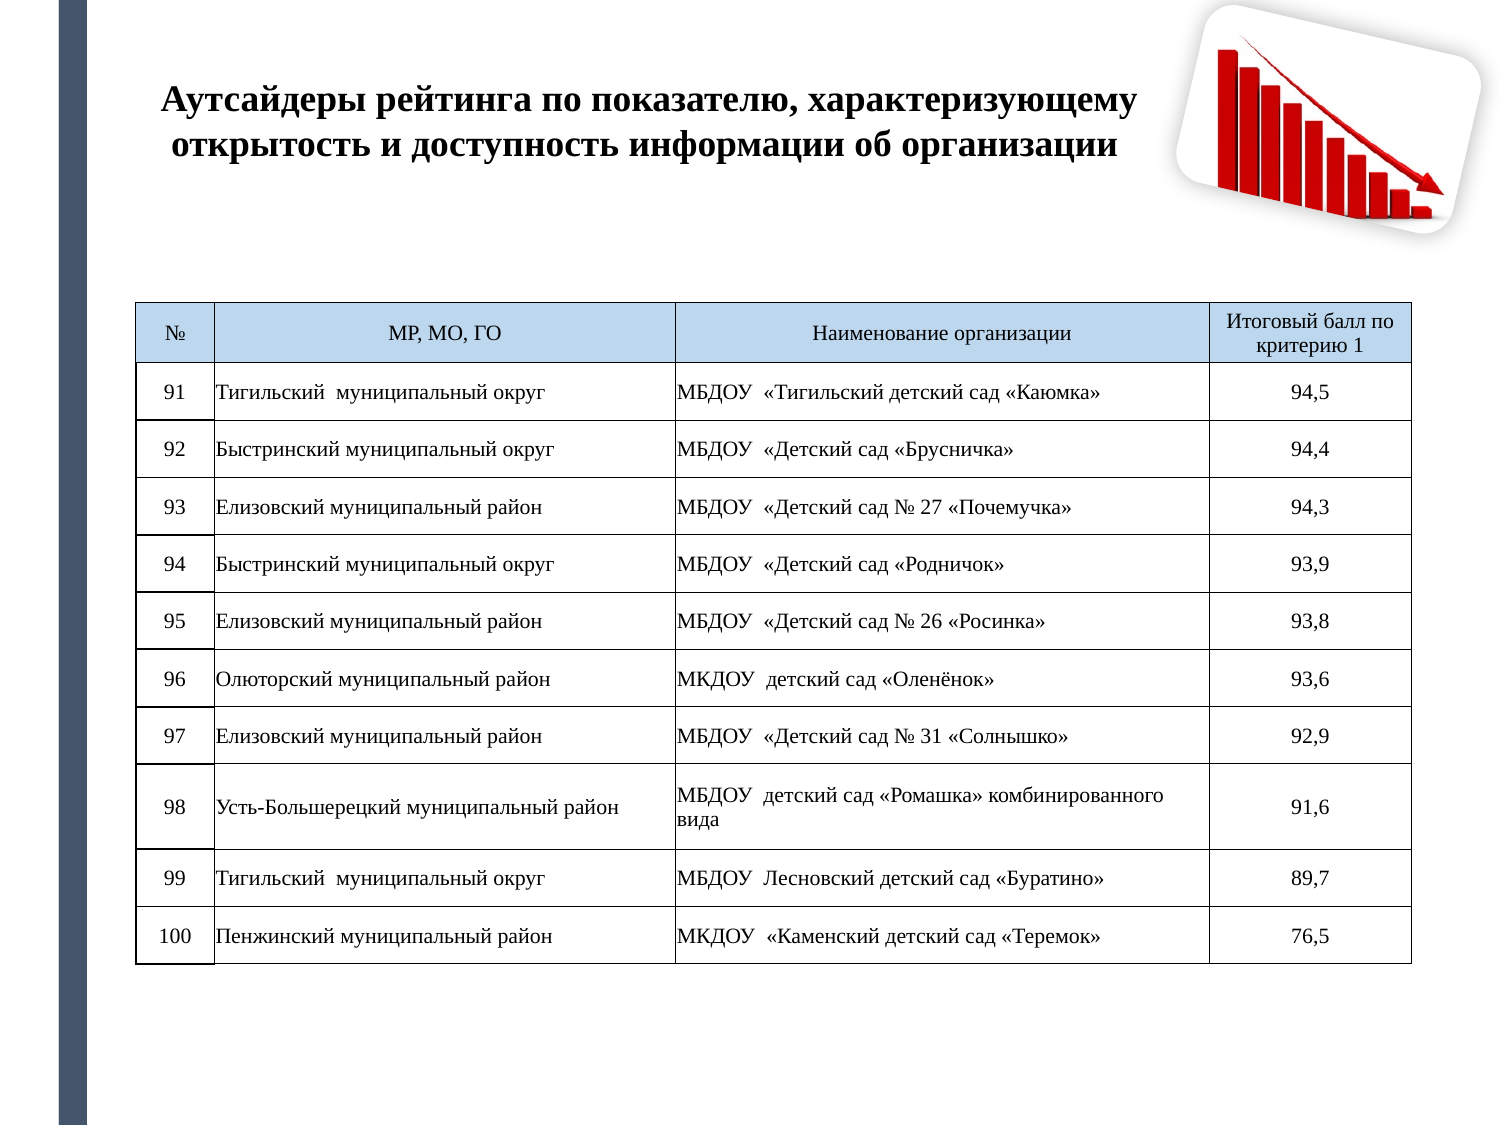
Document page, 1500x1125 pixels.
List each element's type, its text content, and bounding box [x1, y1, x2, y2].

table_cell 93,6 [1210, 650, 1411, 706]
table_cell МБДОУ «Тигильский детский сад «Каюмка» [676, 363, 1209, 420]
table_cell 92,9 [1210, 707, 1411, 763]
table_cell 92 [137, 421, 214, 477]
table_cell Елизовский муниципальный район [215, 478, 675, 534]
table_cell 94,5 [1210, 363, 1411, 420]
table_cell 89,7 [1210, 850, 1411, 906]
table_cell 91,6 [1210, 764, 1411, 849]
table_cell МБДОУ детский сад «Ромашка» комбинированного вида [676, 764, 1209, 849]
table_cell Быстринский муниципальный округ [215, 535, 675, 592]
table_cell МБДОУ «Детский сад «Брусничка» [676, 421, 1209, 477]
table_cell 93 [137, 478, 214, 534]
table_cell Елизовский муниципальный район [215, 707, 675, 763]
table_cell 96 [137, 650, 214, 706]
table_cell МБДОУ «Детский сад «Родничок» [676, 535, 1209, 592]
table_cell Пенжинский муниципальный район [215, 907, 675, 963]
table_cell МБДОУ «Детский сад № 27 «Почемучка» [676, 478, 1209, 534]
table_cell 95 [137, 593, 214, 648]
table_cell Олюторский муниципальный район [215, 650, 675, 706]
picture [1176, 5, 1481, 234]
table_cell МКДОУ детский сад «Оленёнок» [676, 650, 1209, 706]
table_cell Тигильский муниципальный округ [215, 363, 675, 420]
table_cell Усть-Большерецкий муниципальный район [215, 764, 675, 849]
table_header Итоговый балл по критерию 1 [1210, 303, 1411, 362]
table_cell МБДОУ «Детский сад № 31 «Солнышко» [676, 707, 1209, 763]
table_cell 94,4 [1210, 421, 1411, 477]
table_cell 91 [137, 363, 214, 419]
table_cell 76,5 [1210, 907, 1411, 963]
table_cell МБДОУ Лесновский детский сад «Буратино» [676, 850, 1209, 906]
table_cell 99 [137, 850, 214, 906]
table_cell 98 [137, 765, 214, 848]
table_cell 93,9 [1210, 535, 1411, 592]
table_header № [136, 303, 214, 362]
table_cell Елизовский муниципальный район [215, 593, 675, 649]
table_cell 97 [137, 708, 214, 763]
table_cell Быстринский муниципальный округ [215, 421, 675, 477]
table_header МР, МО, ГО [215, 303, 675, 362]
table_cell 100 [137, 907, 214, 963]
table_cell 94,3 [1210, 478, 1411, 534]
table_cell 94 [137, 536, 214, 591]
text_box Аутсайдеры рейтинга по показателю, характеризующему открытость и доступность информации об организации [135, 66, 1164, 172]
table_cell МБДОУ «Детский сад № 26 «Росинка» [676, 593, 1209, 649]
table_cell МКДОУ «Каменский детский сад «Теремок» [676, 907, 1209, 963]
table_cell Тигильский муниципальный округ [215, 850, 675, 906]
table_cell 93,8 [1210, 593, 1411, 649]
table_header Наименование организации [676, 303, 1209, 362]
